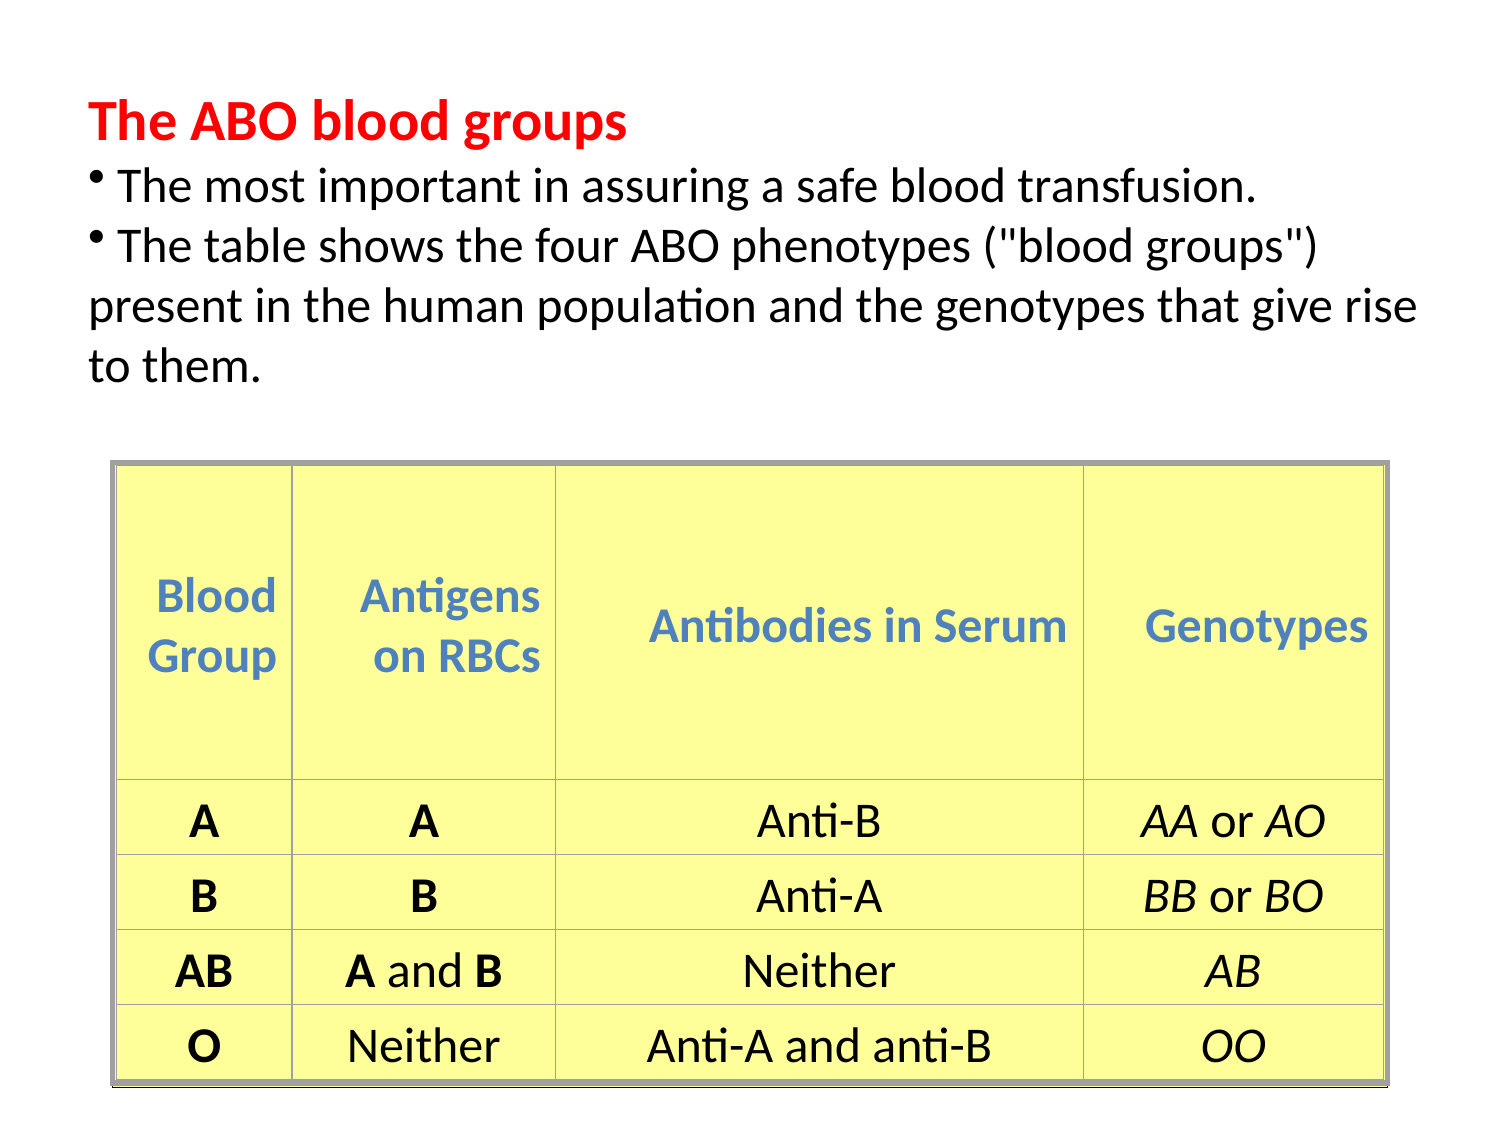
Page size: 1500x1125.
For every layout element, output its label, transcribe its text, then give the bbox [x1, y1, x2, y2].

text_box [112, 462, 1388, 1083]
text_box The ABO blood groups The most important in assuring a safe blood transfusion. The table shows the four ABO phenotypes ("blood groups") present in the human population and the genotypes that give rise to them. [73, 75, 1471, 460]
